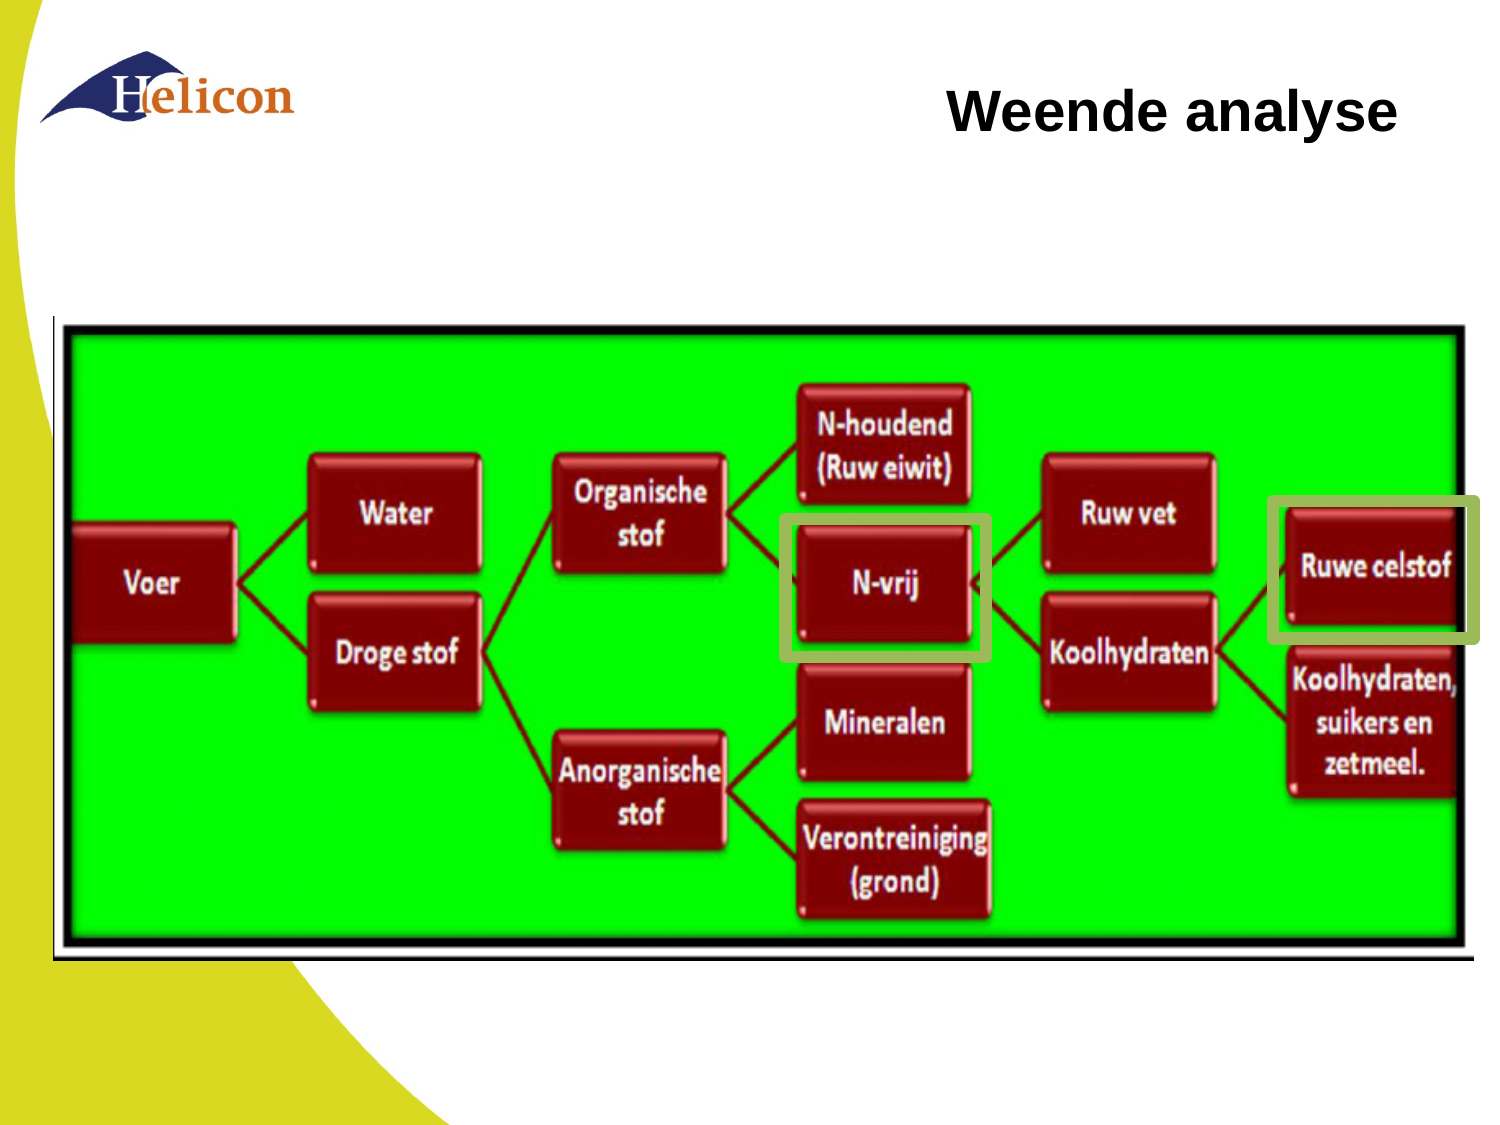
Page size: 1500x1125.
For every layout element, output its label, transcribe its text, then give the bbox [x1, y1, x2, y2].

title Weende analyse [324, 54, 1415, 161]
picture [0, 0, 1500, 1125]
